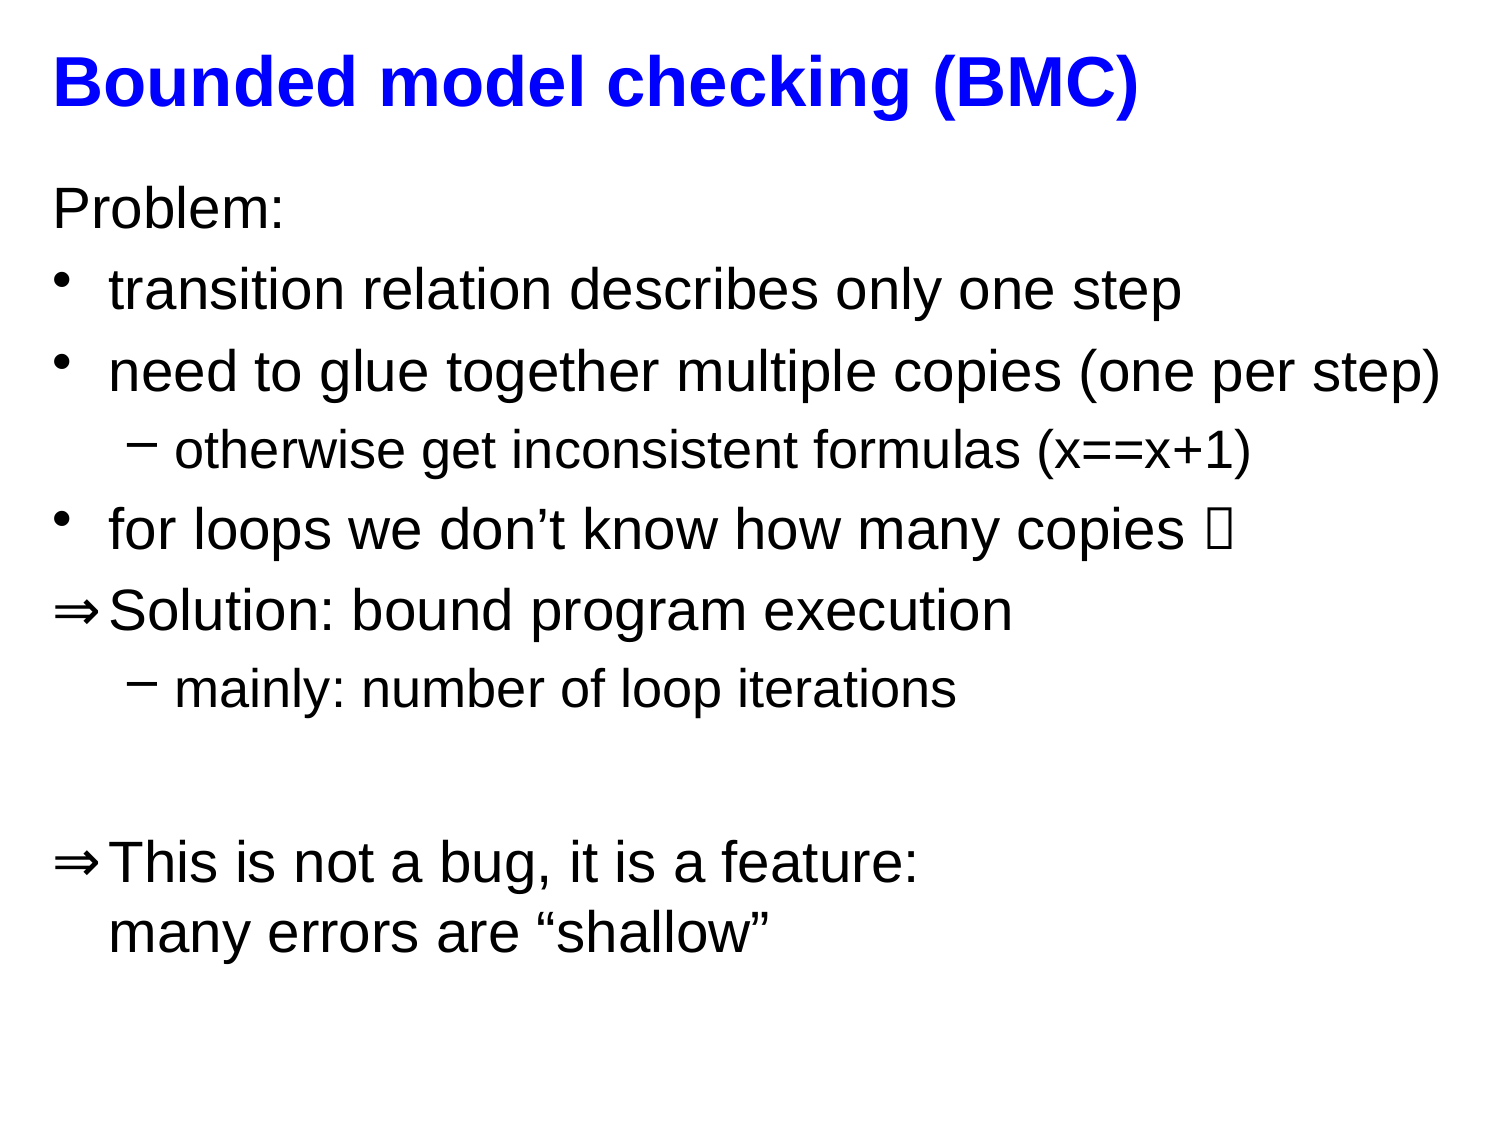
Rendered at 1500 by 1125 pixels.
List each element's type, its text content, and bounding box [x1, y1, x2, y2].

title Bounded model checking (BMC) [37, 19, 1476, 138]
list Problem: transition relation describes only one step need to glue together multiple copies (one per step) otherwise get inconsistent formulas (x==x+1) for loops we don’t know how many copies  Solution: bound program execution mainly: number of loop iterations This is not a bug, it is a feature: many errors are “shallow” [37, 162, 1476, 1051]
